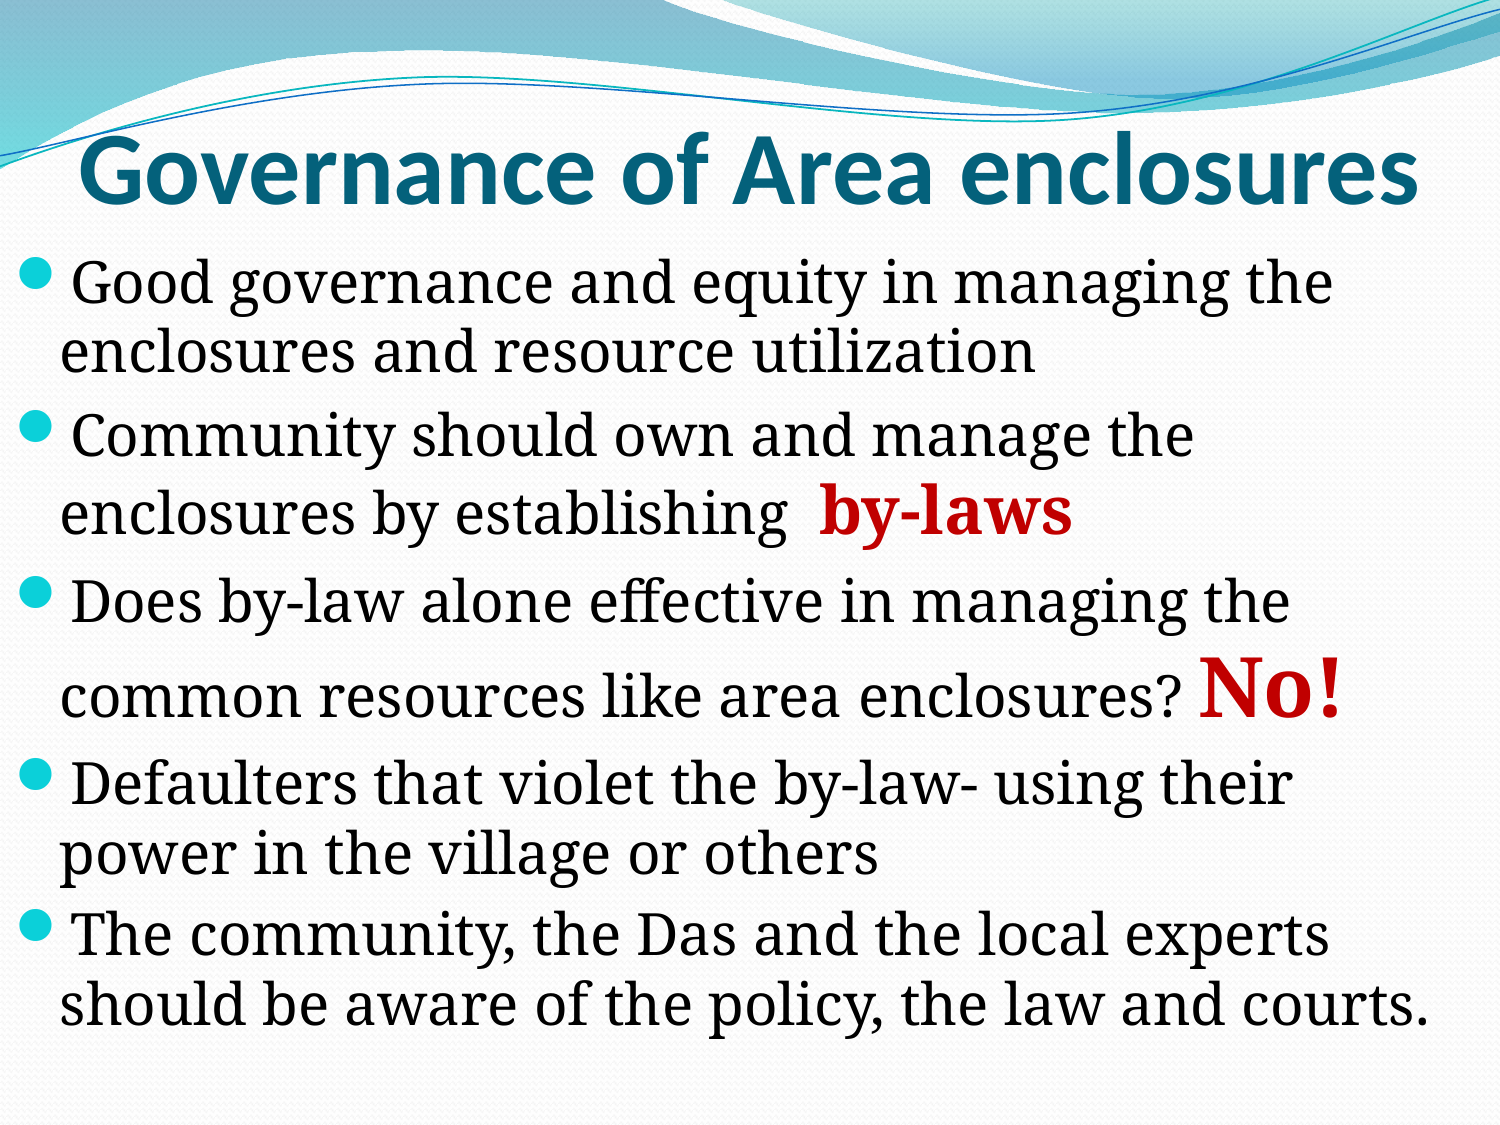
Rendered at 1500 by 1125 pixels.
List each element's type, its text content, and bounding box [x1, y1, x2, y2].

title Governance of Area enclosures [75, 37, 1425, 225]
list Good governance and equity in managing the enclosures and resource utilization Community should own and manage the enclosures by establishing by-laws Does by-law alone effective in managing the common resources like area enclosures? No! Defaulters that violet the by-law- using their power in the village or others The community, the Das and the local experts should be aware of the policy, the law and courts. [0, 237, 1463, 1125]
